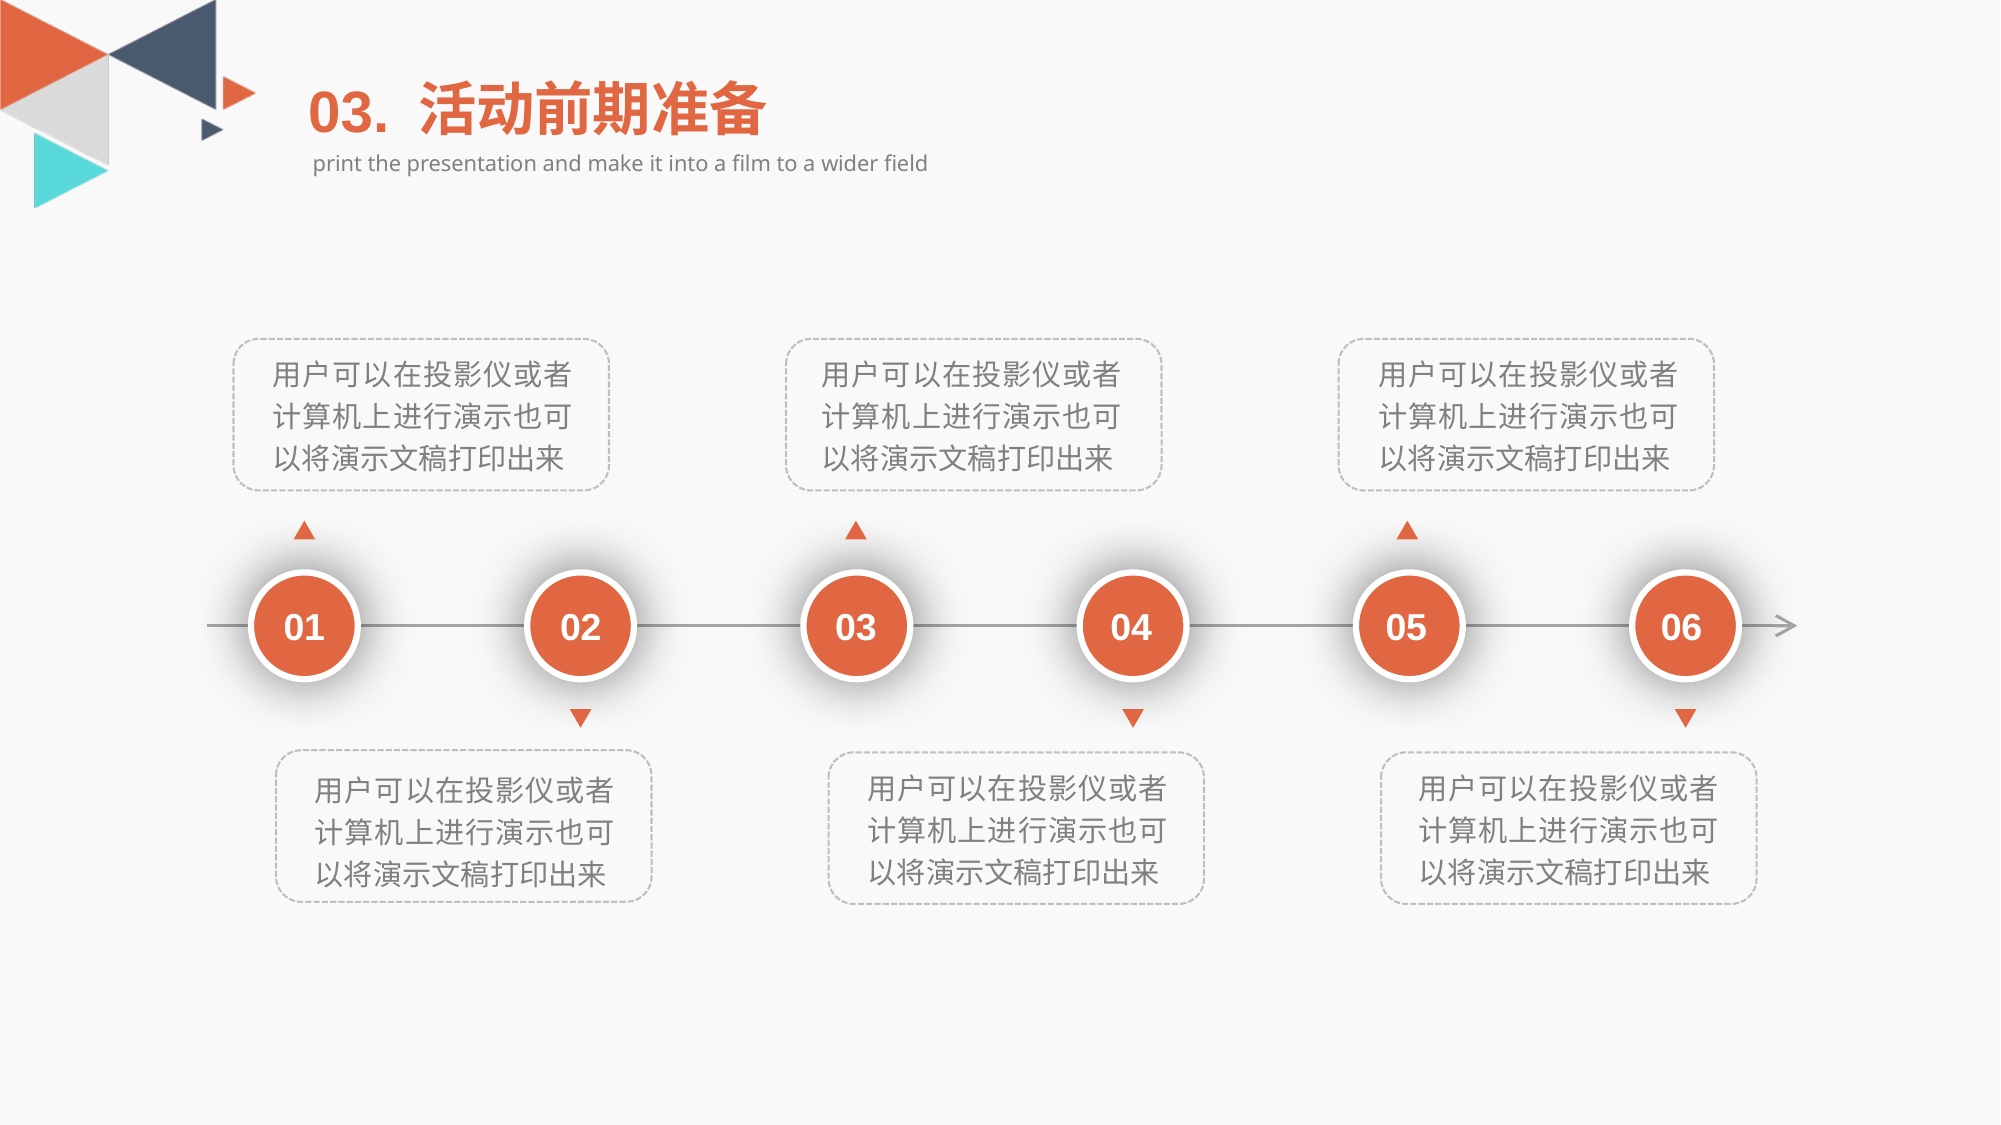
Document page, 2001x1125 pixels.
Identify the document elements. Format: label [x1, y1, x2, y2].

picture [1, 0, 255, 232]
text_box [292, 64, 1022, 182]
text_box [206, 338, 1798, 904]
